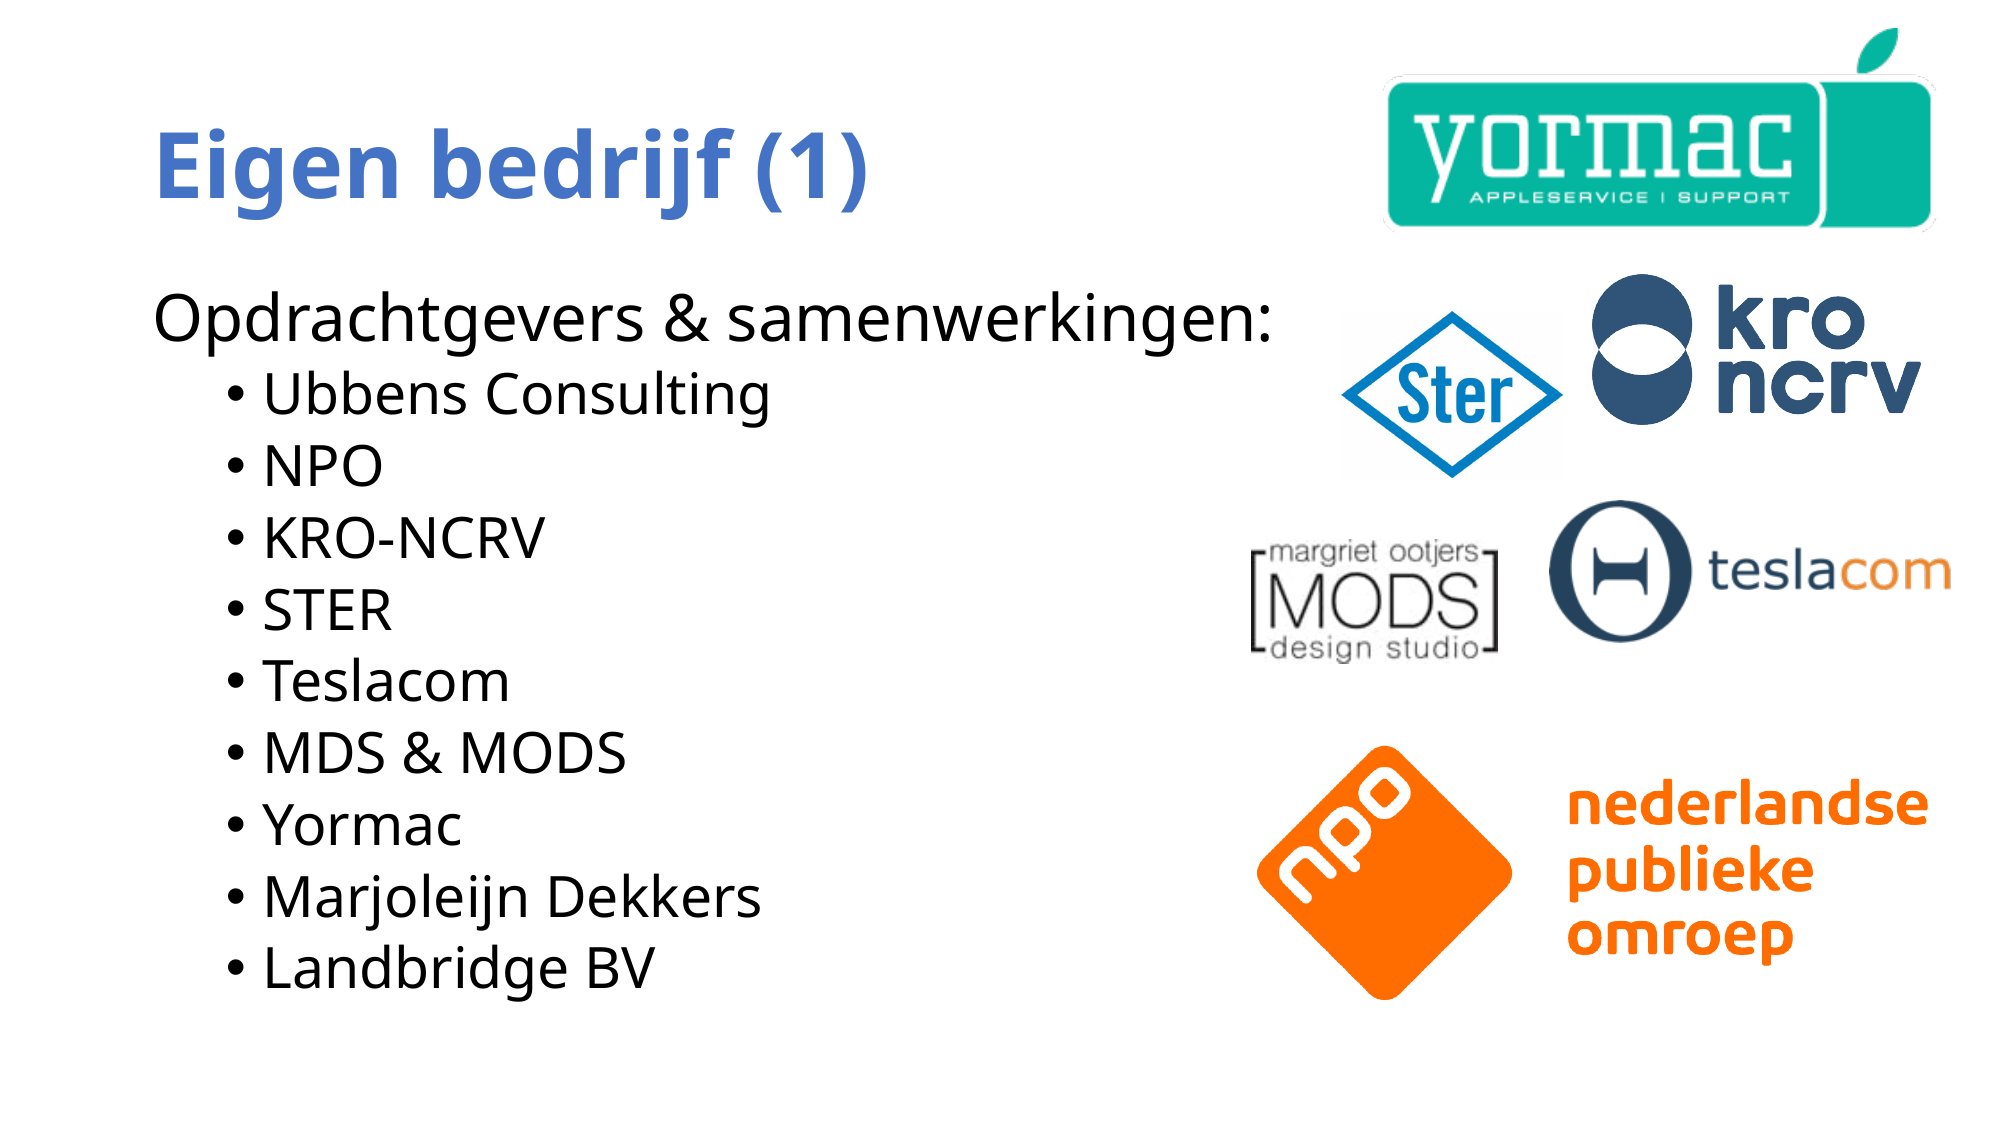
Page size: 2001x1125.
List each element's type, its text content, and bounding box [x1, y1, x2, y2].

picture [1534, 377, 1541, 384]
picture [1257, 745, 1928, 1000]
picture [1592, 274, 1921, 425]
picture [1355, 324, 1563, 478]
text_box Opdrachtgevers & samenwerkingen: Ubbens Consulting NPO KRO-NCRV STER Teslacom MDS & MODS Yormac Marjoleijn Dekkers Landbridge BV [137, 277, 1312, 1066]
picture [1382, 28, 1937, 233]
picture [1400, 351, 1407, 357]
picture [1341, 311, 1451, 478]
picture [1549, 500, 1964, 643]
picture [1454, 311, 1563, 393]
picture [1251, 539, 1498, 664]
title Eigen bedrijf (1) [137, 59, 1863, 278]
